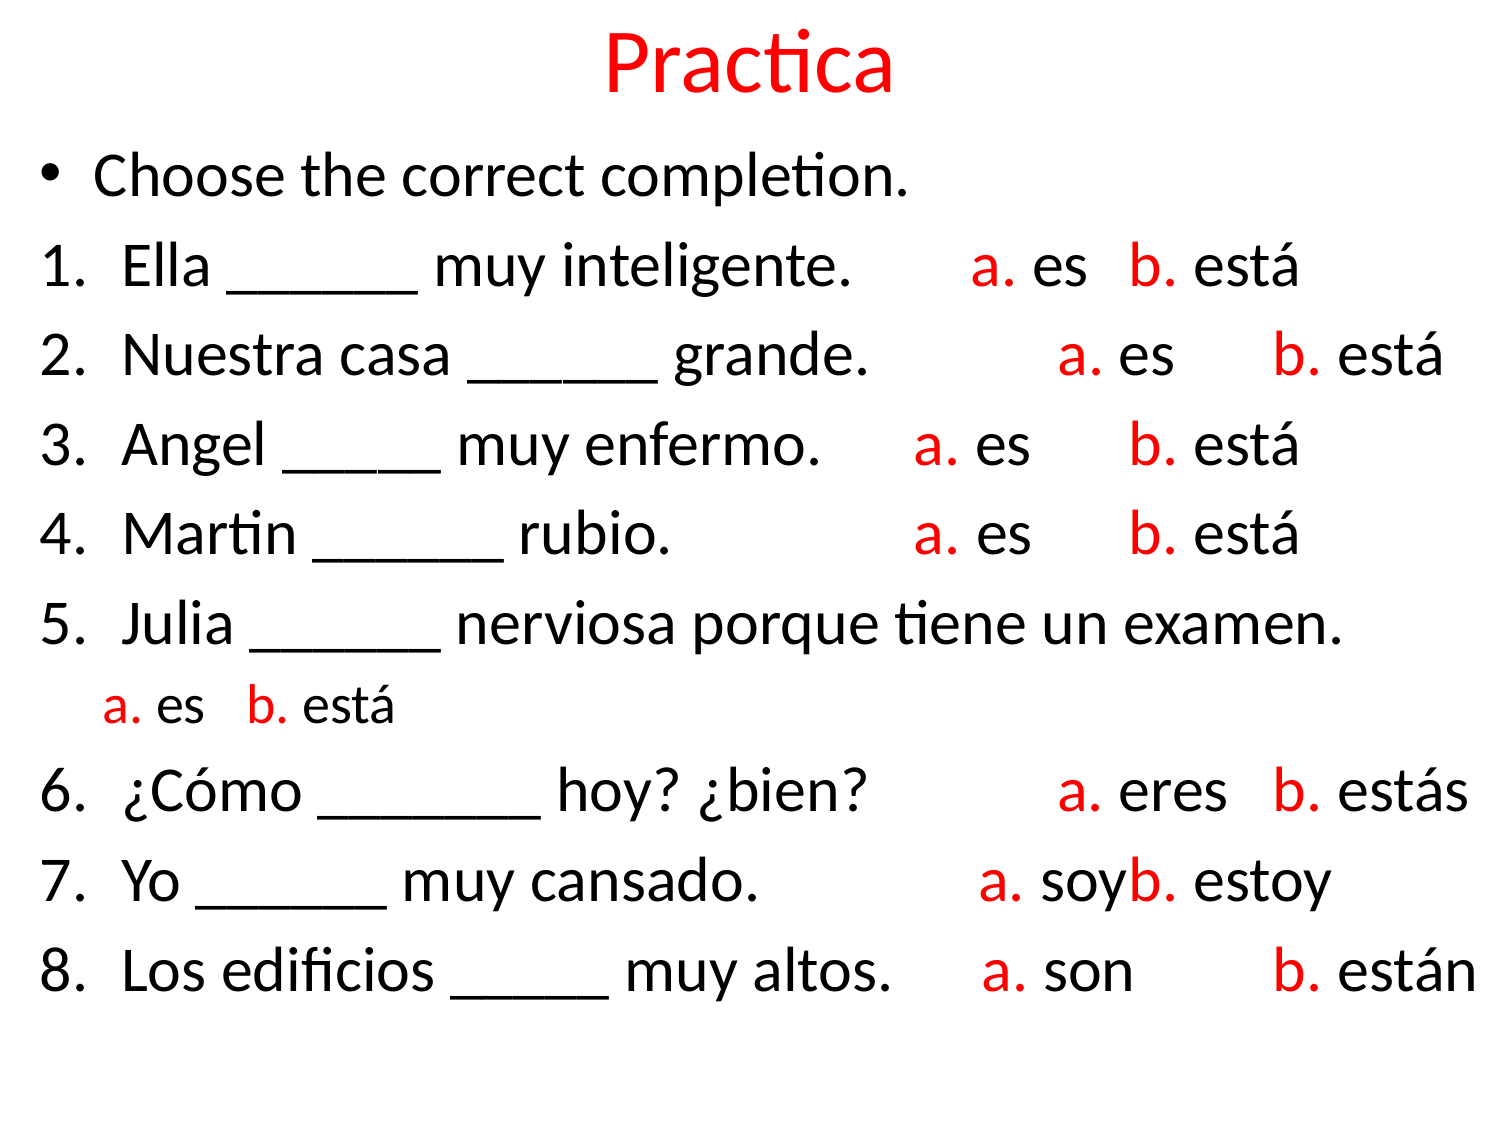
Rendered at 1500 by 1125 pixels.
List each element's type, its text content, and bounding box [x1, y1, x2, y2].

title Practica [75, 0, 1425, 125]
list Choose the correct completion. Ella ______ muy inteligente. a. es b. está Nuestra casa ______ grande. a. es b. está Angel _____ muy enfermo. a. es b. está Martin ______ rubio. a. es b. está Julia ______ nerviosa porque tiene un examen. a. es b. está ¿Cómo _______ hoy? ¿bien? a. eres b. estás Yo ______ muy cansado. a. soy b. estoy Los edificios _____ muy altos. a. son b. están [24, 125, 1500, 1075]
